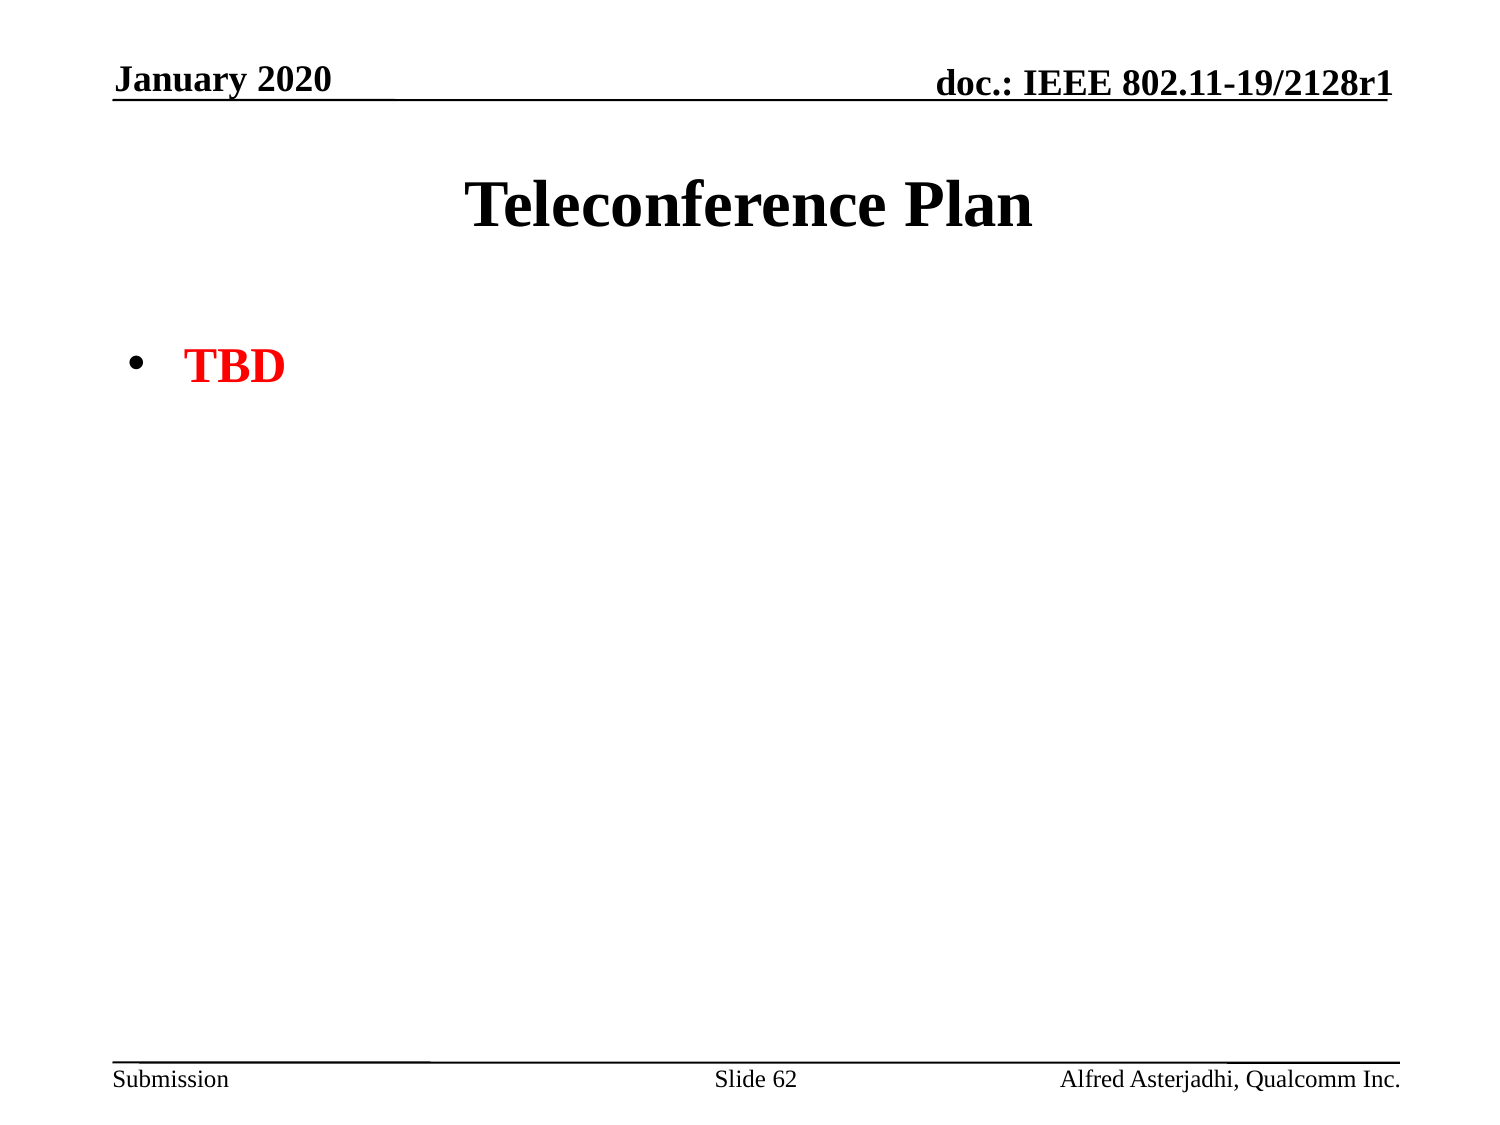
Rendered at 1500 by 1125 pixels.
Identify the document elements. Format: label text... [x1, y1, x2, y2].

slide_number Slide 62 [712, 1061, 800, 1123]
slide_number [114, 54, 493, 100]
footer Alfred Asterjadhi, Qualcomm Inc. [878, 1061, 1402, 1093]
title Teleconference Plan [112, 112, 1388, 288]
list TBD [112, 324, 1388, 1000]
